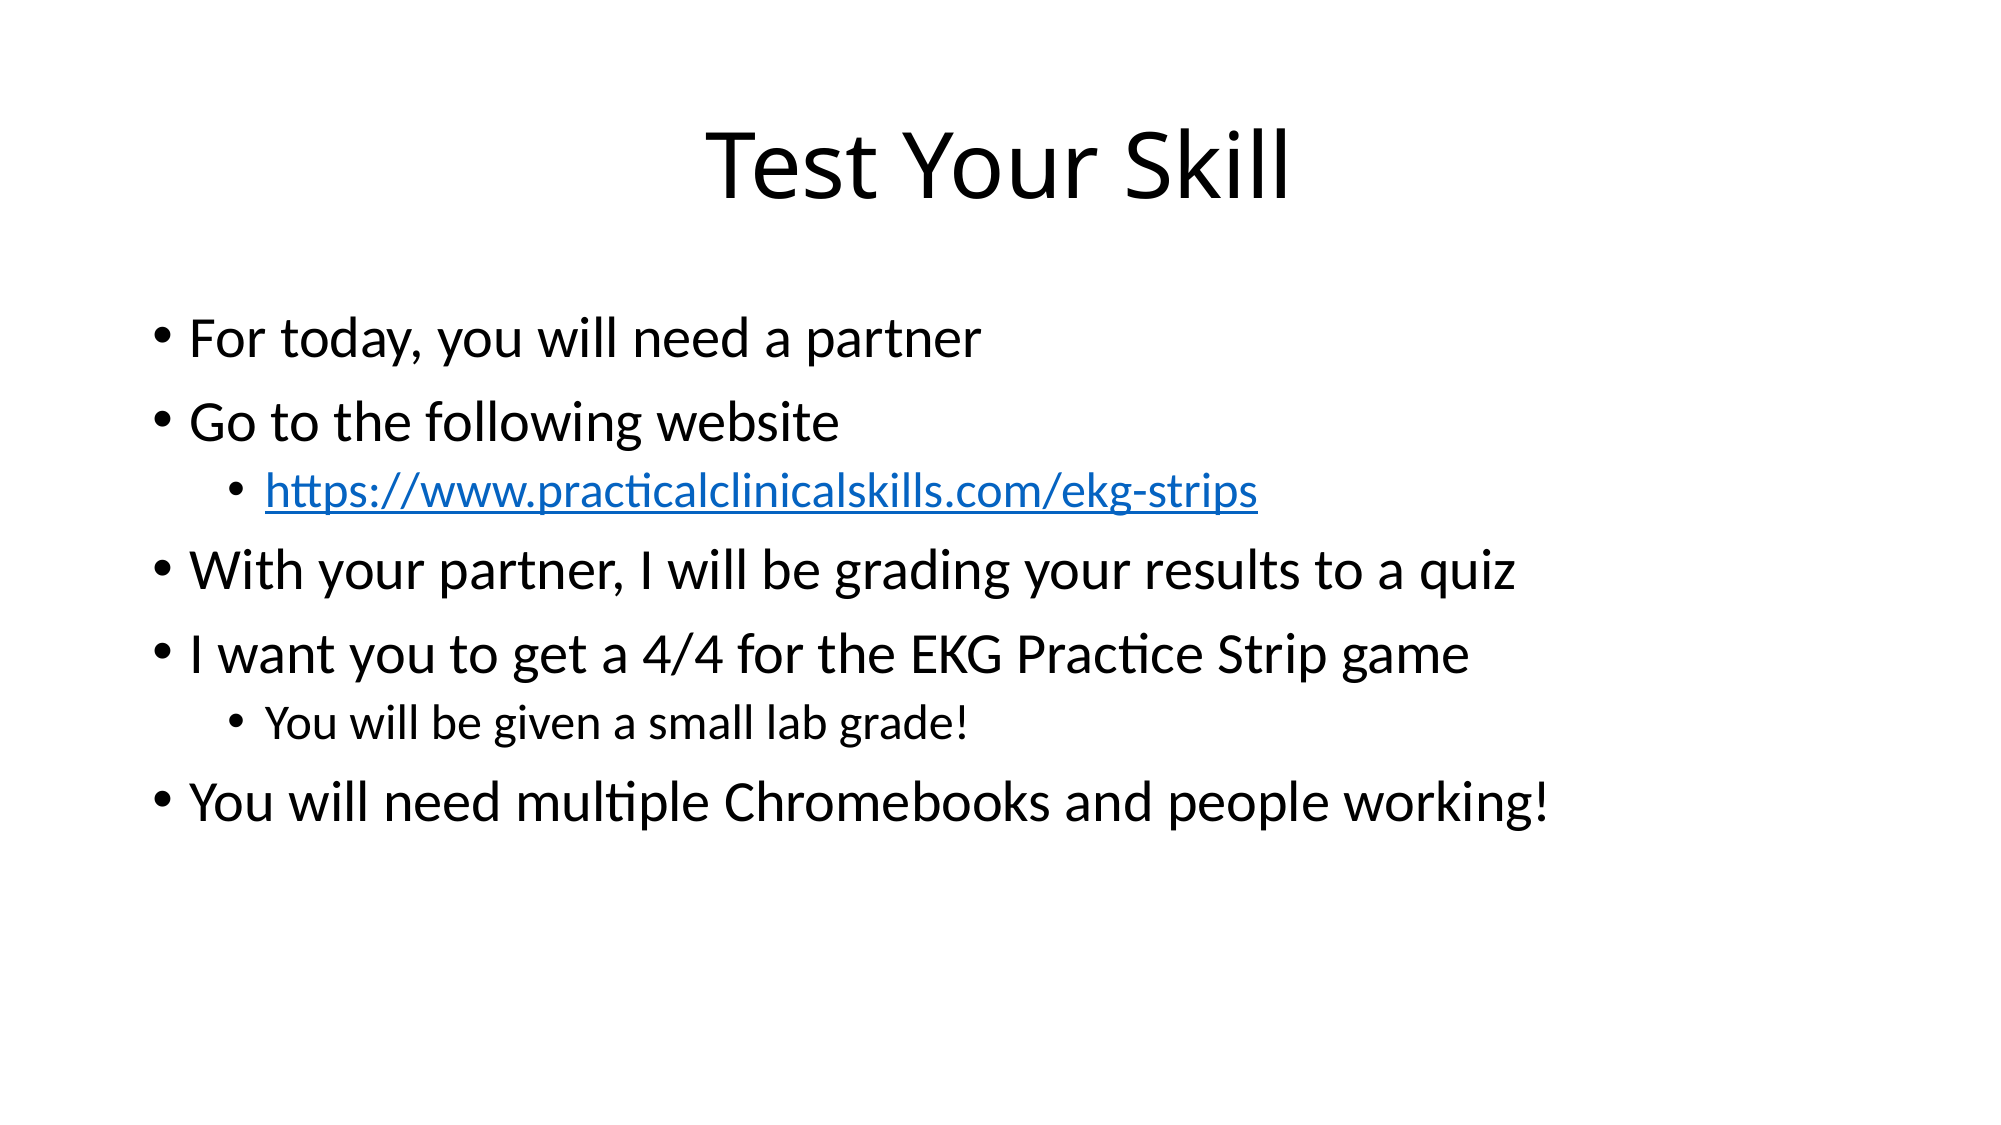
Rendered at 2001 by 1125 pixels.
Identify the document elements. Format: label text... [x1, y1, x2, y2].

title Test Your Skill [137, 59, 1863, 278]
list For today, you will need a partner Go to the following website https://www.practicalclinicalskills.com/ekg-strips With your partner, I will be grading your results to a quiz I want you to get a 4/4 for the EKG Practice Strip game You will be given a small lab grade! You will need multiple Chromebooks and people working! [137, 299, 1863, 1014]
